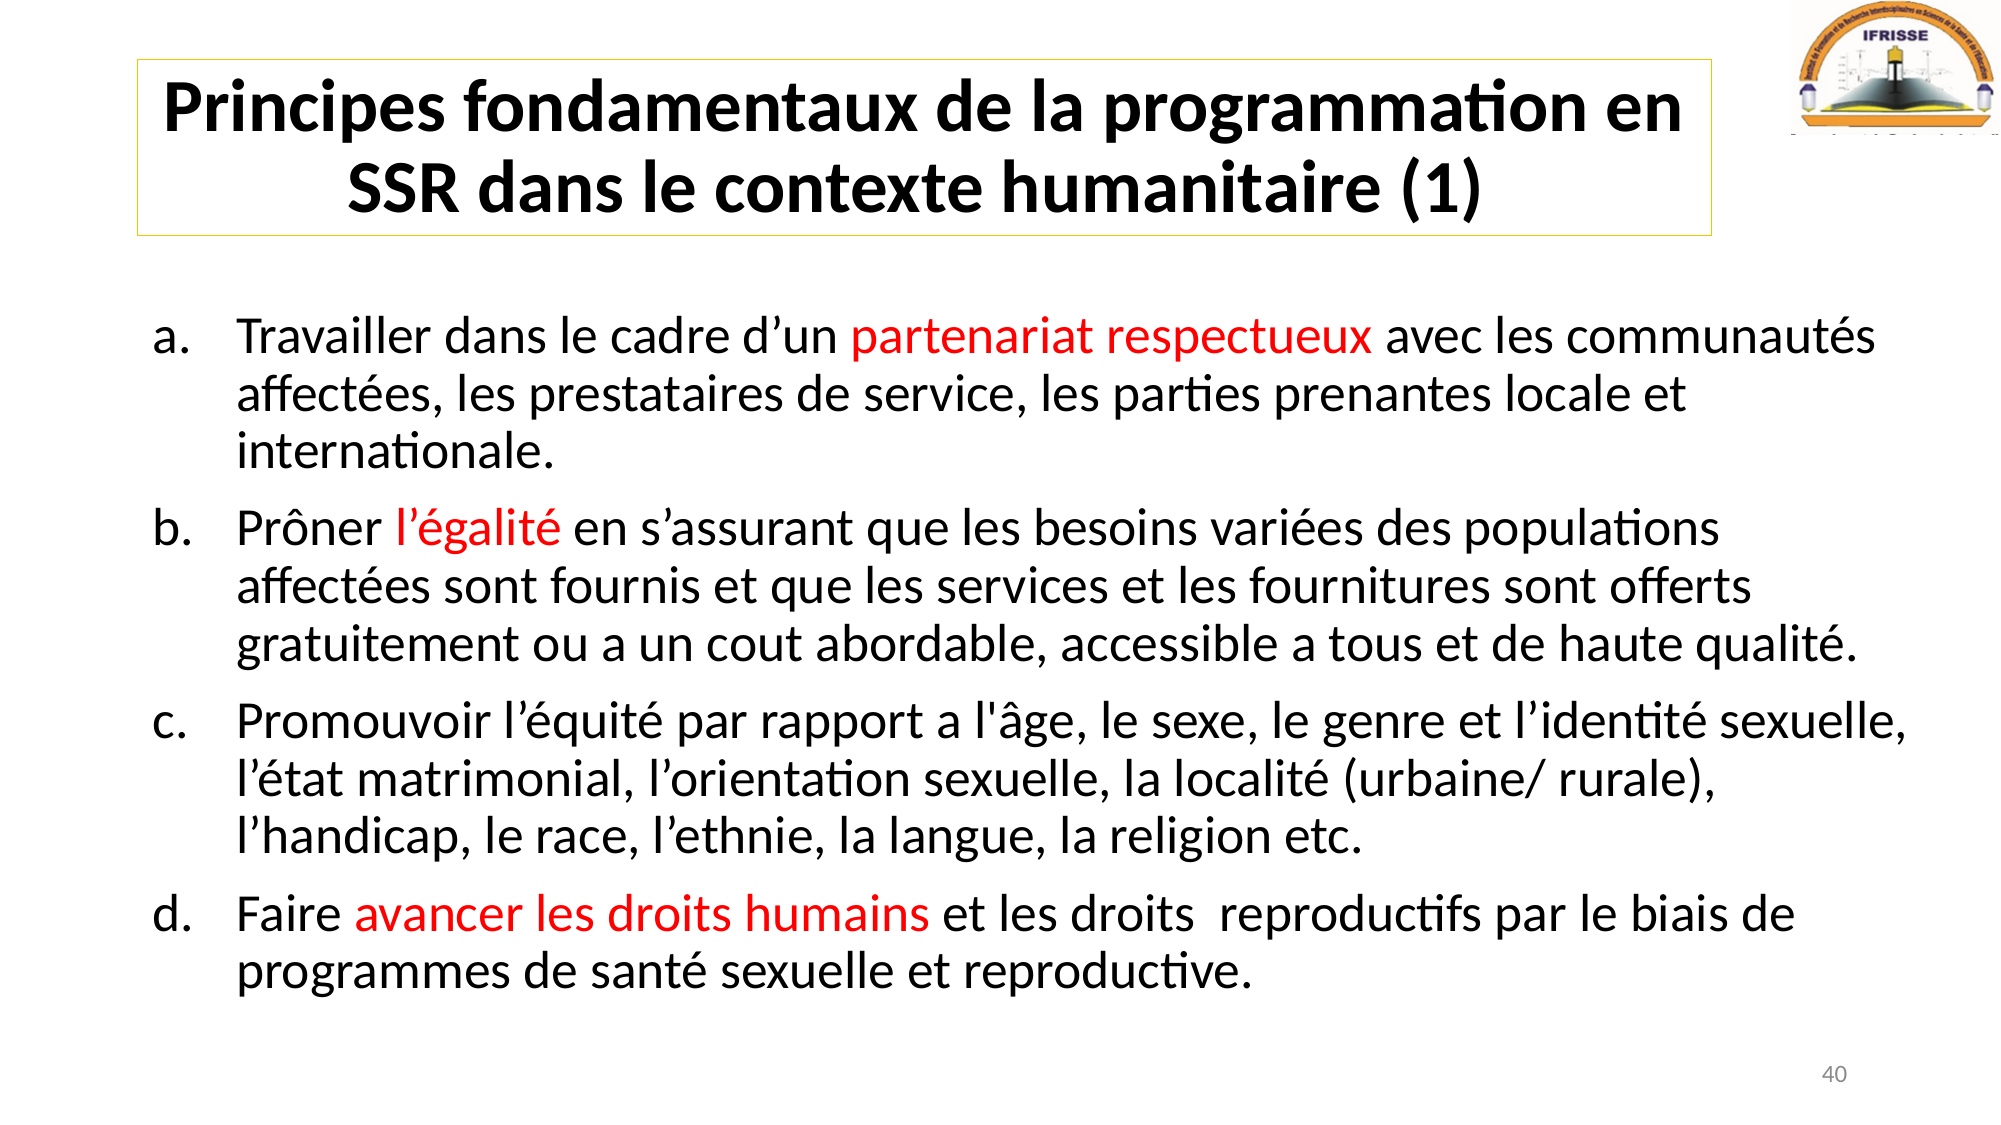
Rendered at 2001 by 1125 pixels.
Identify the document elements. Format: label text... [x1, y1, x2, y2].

list Travailler dans le cadre d’un partenariat respectueux avec les communautés affectées, les prestataires de service, les parties prenantes locale et internationale. Prôner l’égalité en s’assurant que les besoins variées des populations affectées sont fournis et que les services et les fournitures sont offerts gratuitement ou a un cout abordable, accessible a tous et de haute qualité. Promouvoir l’équité par rapport a l'âge, le sexe, le genre et l’identité sexuelle, l’état matrimonial, l’orientation sexuelle, la localité (urbaine/ rurale), l’handicap, le race, l’ethnie, la langue, la religion etc. Faire avancer les droits humains et les droits reproductifs par le biais de programmes de santé sexuelle et reproductive. [137, 299, 1928, 1014]
title Principes fondamentaux de la programmation en SSR dans le contexte humanitaire (1) [137, 59, 1712, 236]
slide_number 40 [1412, 1042, 1863, 1103]
picture [1791, 0, 2000, 135]
